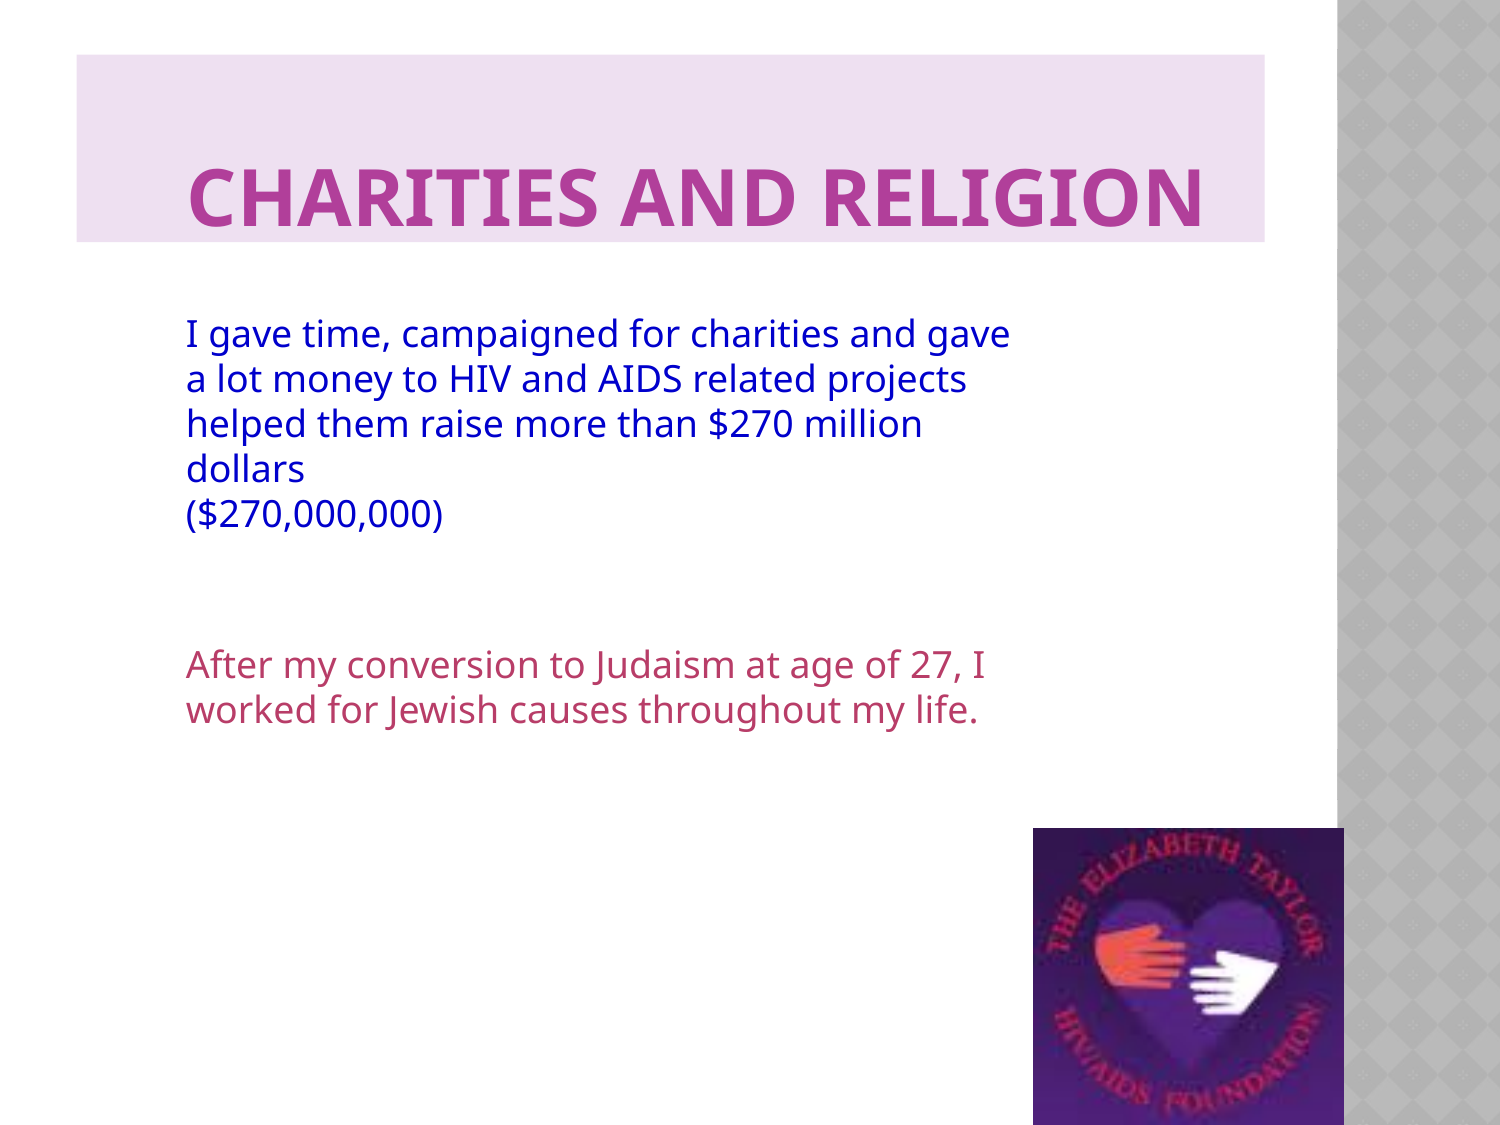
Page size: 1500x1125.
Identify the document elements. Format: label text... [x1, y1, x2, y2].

picture [1033, 828, 1345, 1125]
title Charities and Religion [76, 54, 1265, 243]
text_box After my conversion to Judaism at age of 27, I worked for Jewish causes throughout my life. [171, 633, 1046, 739]
text_box I gave time, campaigned for charities and gave a lot money to HIV and AIDS related projects helped them raise more than $270 million dollars ($270,000,000) [171, 302, 1046, 543]
